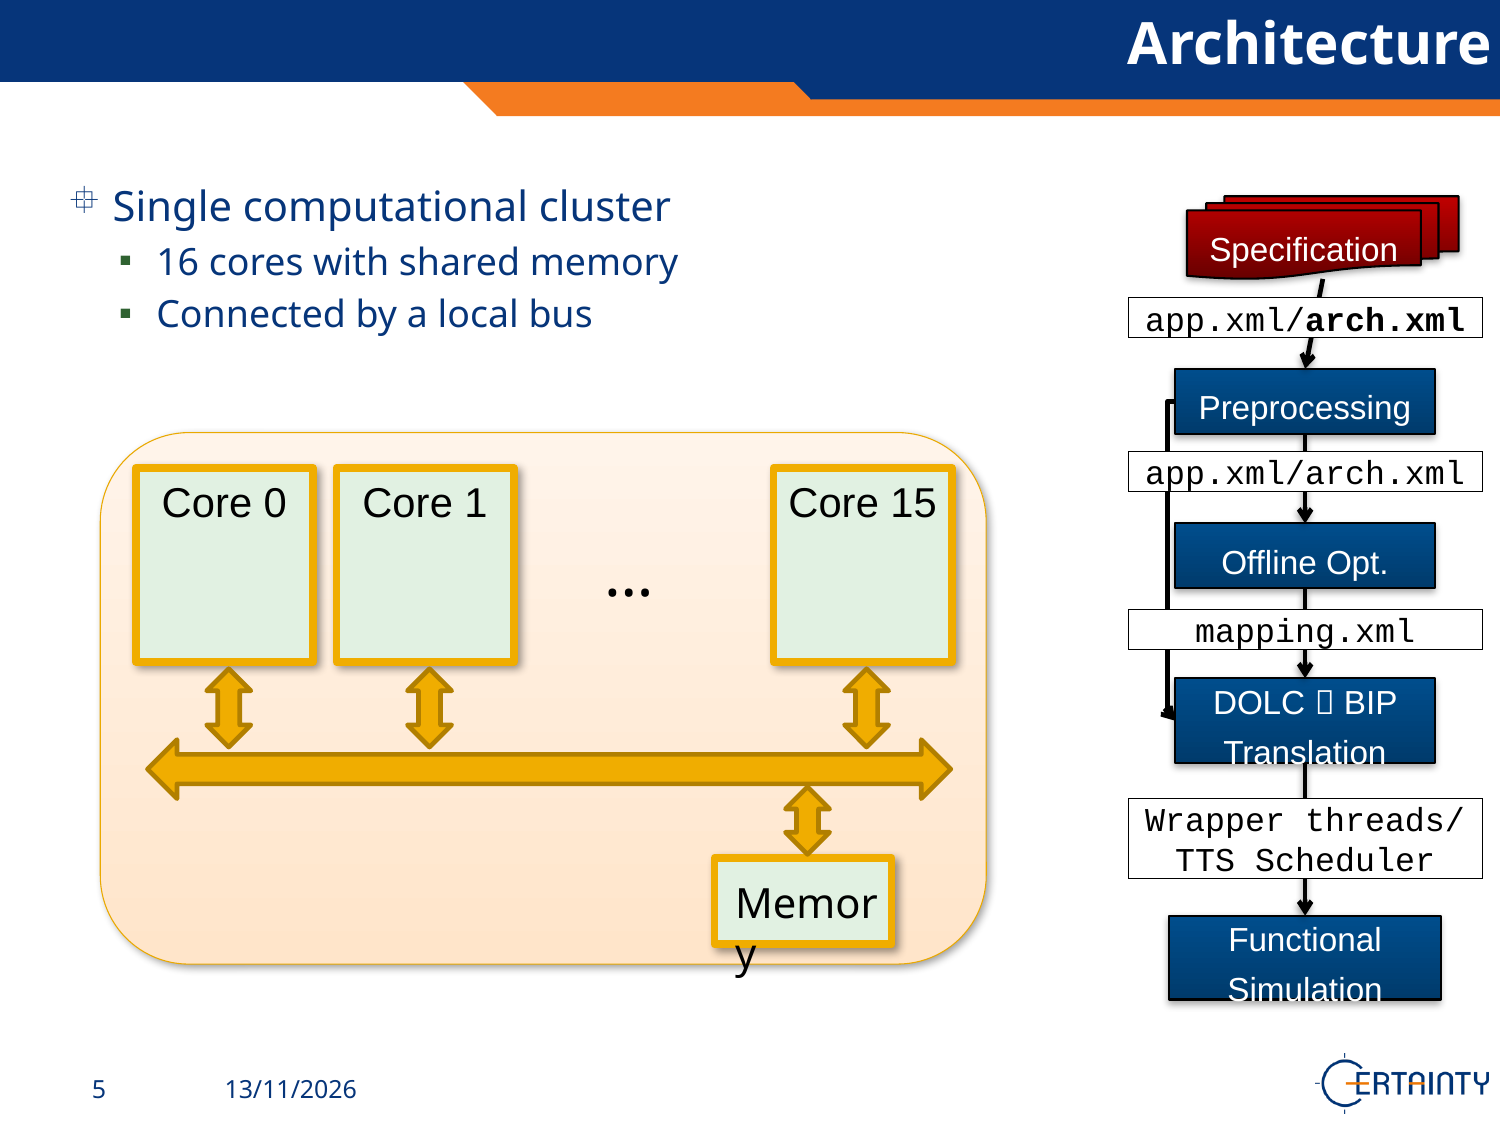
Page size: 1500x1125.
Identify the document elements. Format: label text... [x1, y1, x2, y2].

text_box mapping.xml [1183, 609, 1301, 650]
text_box Offline Opt. [1183, 523, 1436, 589]
slide_number 5 [77, 1062, 207, 1108]
text_box mapping.xml [1309, 609, 1483, 650]
text_box app.xml/arch.xml [1128, 451, 1169, 492]
picture [1315, 1053, 1489, 1114]
text_box Preprocessing [1175, 368, 1436, 434]
text_box app.xml/arch.xml [1309, 451, 1483, 492]
text_box Wrapper threads/ TTS Scheduler [1309, 798, 1483, 879]
text_box app.xml/arch.xml [1310, 297, 1483, 338]
text_box app.xml/arch.xml [1183, 451, 1301, 492]
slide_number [207, 1062, 455, 1108]
text_box app.xml/arch.xml [1128, 297, 1298, 338]
text_box Single computational cluster 16 cores with shared memory Connected by a local bus [53, 172, 1058, 456]
text_box DOLC  BIP Translation [1175, 678, 1436, 764]
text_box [100, 432, 987, 965]
text_box Functional Simulation [1169, 915, 1442, 1000]
text_box mapping.xml [1128, 609, 1169, 650]
title Architecture [0, 0, 1500, 82]
text_box Specification [1187, 196, 1459, 279]
text_box Wrapper threads/ TTS Scheduler [1128, 798, 1301, 879]
